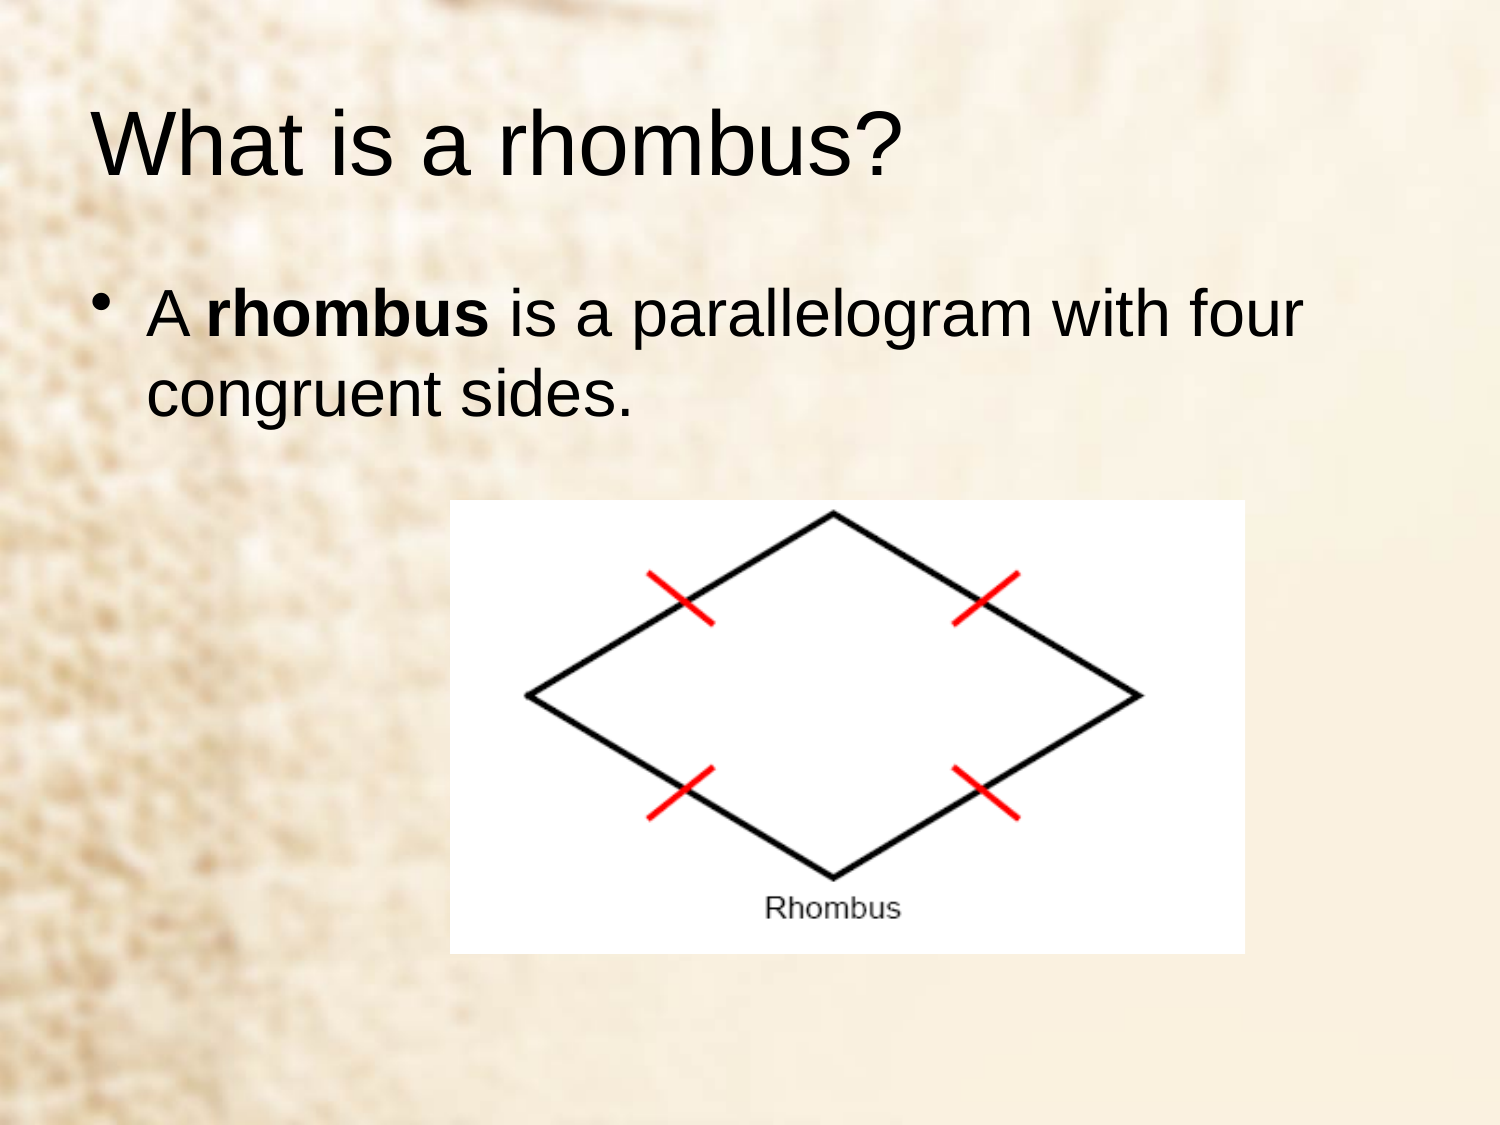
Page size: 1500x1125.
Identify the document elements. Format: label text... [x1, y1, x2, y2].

list A rhombus is a parallelogram with four congruent sides. [74, 262, 1426, 1006]
picture [0, 0, 1500, 1125]
title What is a rhombus? [74, 44, 1426, 233]
